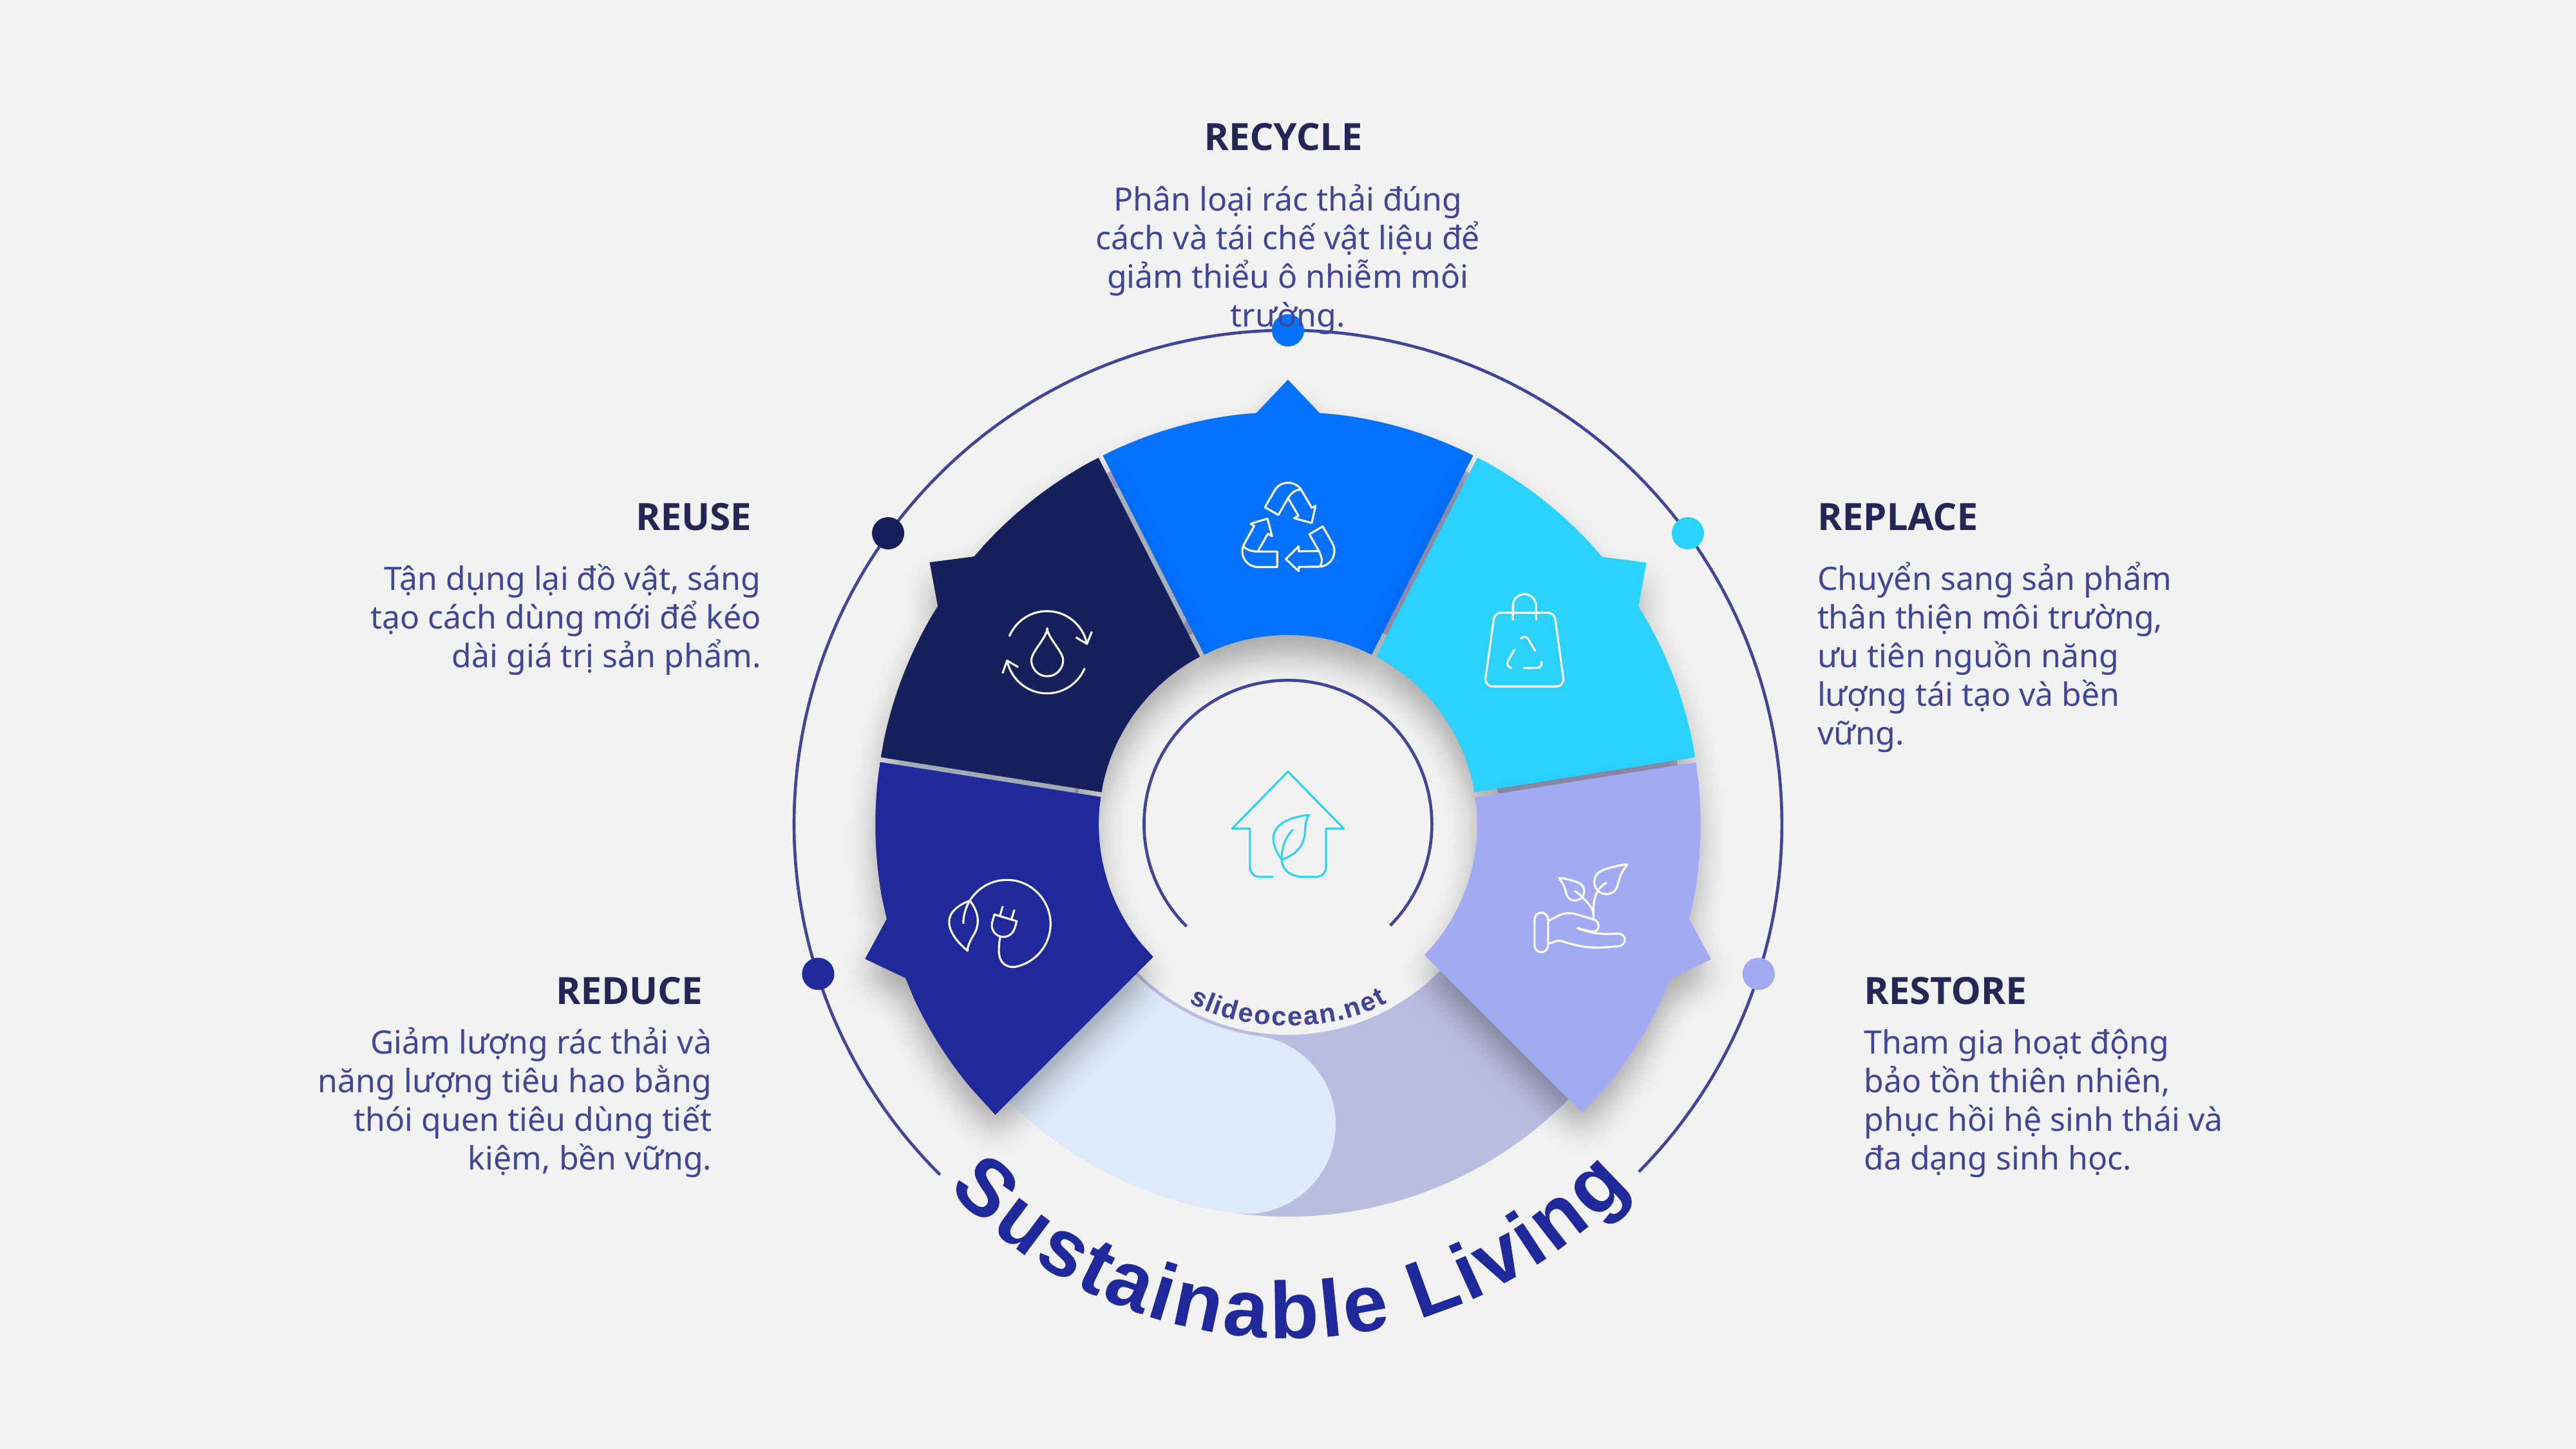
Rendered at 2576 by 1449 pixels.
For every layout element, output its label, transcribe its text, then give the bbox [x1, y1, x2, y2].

text_box [1683, 516, 1705, 551]
text_box [793, 547, 893, 1122]
text_box REPLACE [1808, 488, 2134, 542]
text_box RESTORE [1854, 961, 2180, 1017]
text_box Chuyển sang sản phẩm thân thiện môi trường, ưu tiên nguồn năng lượng tái tạo và bền vững. [1808, 553, 2210, 756]
text_box REDUCE [396, 961, 722, 1017]
text_box [1741, 956, 1776, 991]
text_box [893, 428, 1683, 1217]
text_box Giảm lượng rác thải và năng lượng tiêu hao bằng thói quen tiêu dùng tiết kiệm, bền vững. [300, 1017, 722, 1182]
text_box REUSE [445, 488, 771, 542]
text_box Tham gia hoạt động bảo tồn thiên nhiên, phục hồi hệ sinh thái và đa dạng sinh học. [1854, 1017, 2244, 1182]
text_box [1683, 547, 1783, 1122]
text_box Phân loại rác thải đúng cách và tái chế vật liệu để giảm thiểu ô nhiễm môi trường. [1069, 173, 1507, 338]
text_box [800, 956, 836, 991]
text_box RECYCLE [1125, 108, 1451, 162]
text_box Tận dụng lại đồ vật, sáng tạo cách dùng mới để kéo dài giá trị sản phẩm. [332, 553, 771, 679]
text_box [991, 338, 1585, 428]
text_box [871, 516, 893, 551]
text_box [1273, 338, 1303, 348]
